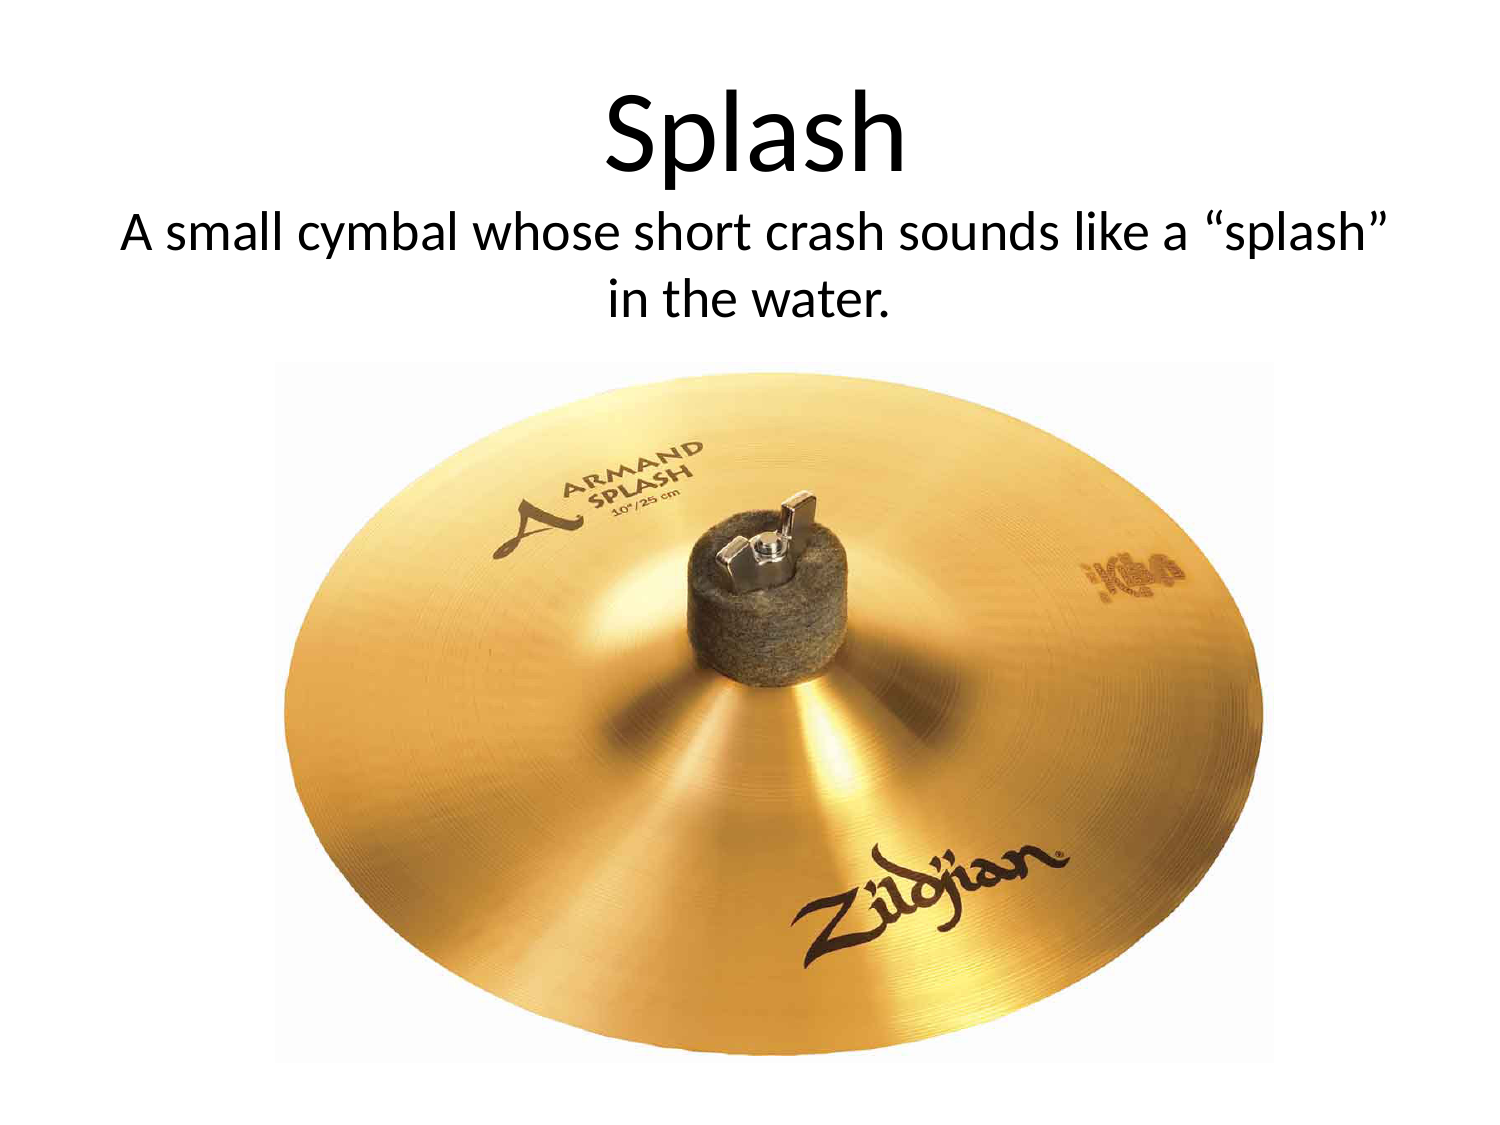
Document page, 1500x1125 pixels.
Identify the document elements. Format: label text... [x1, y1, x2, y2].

title Splash A small cymbal whose short crash sounds like a “splash” in the water. [87, 45, 1425, 338]
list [274, 362, 1275, 1063]
